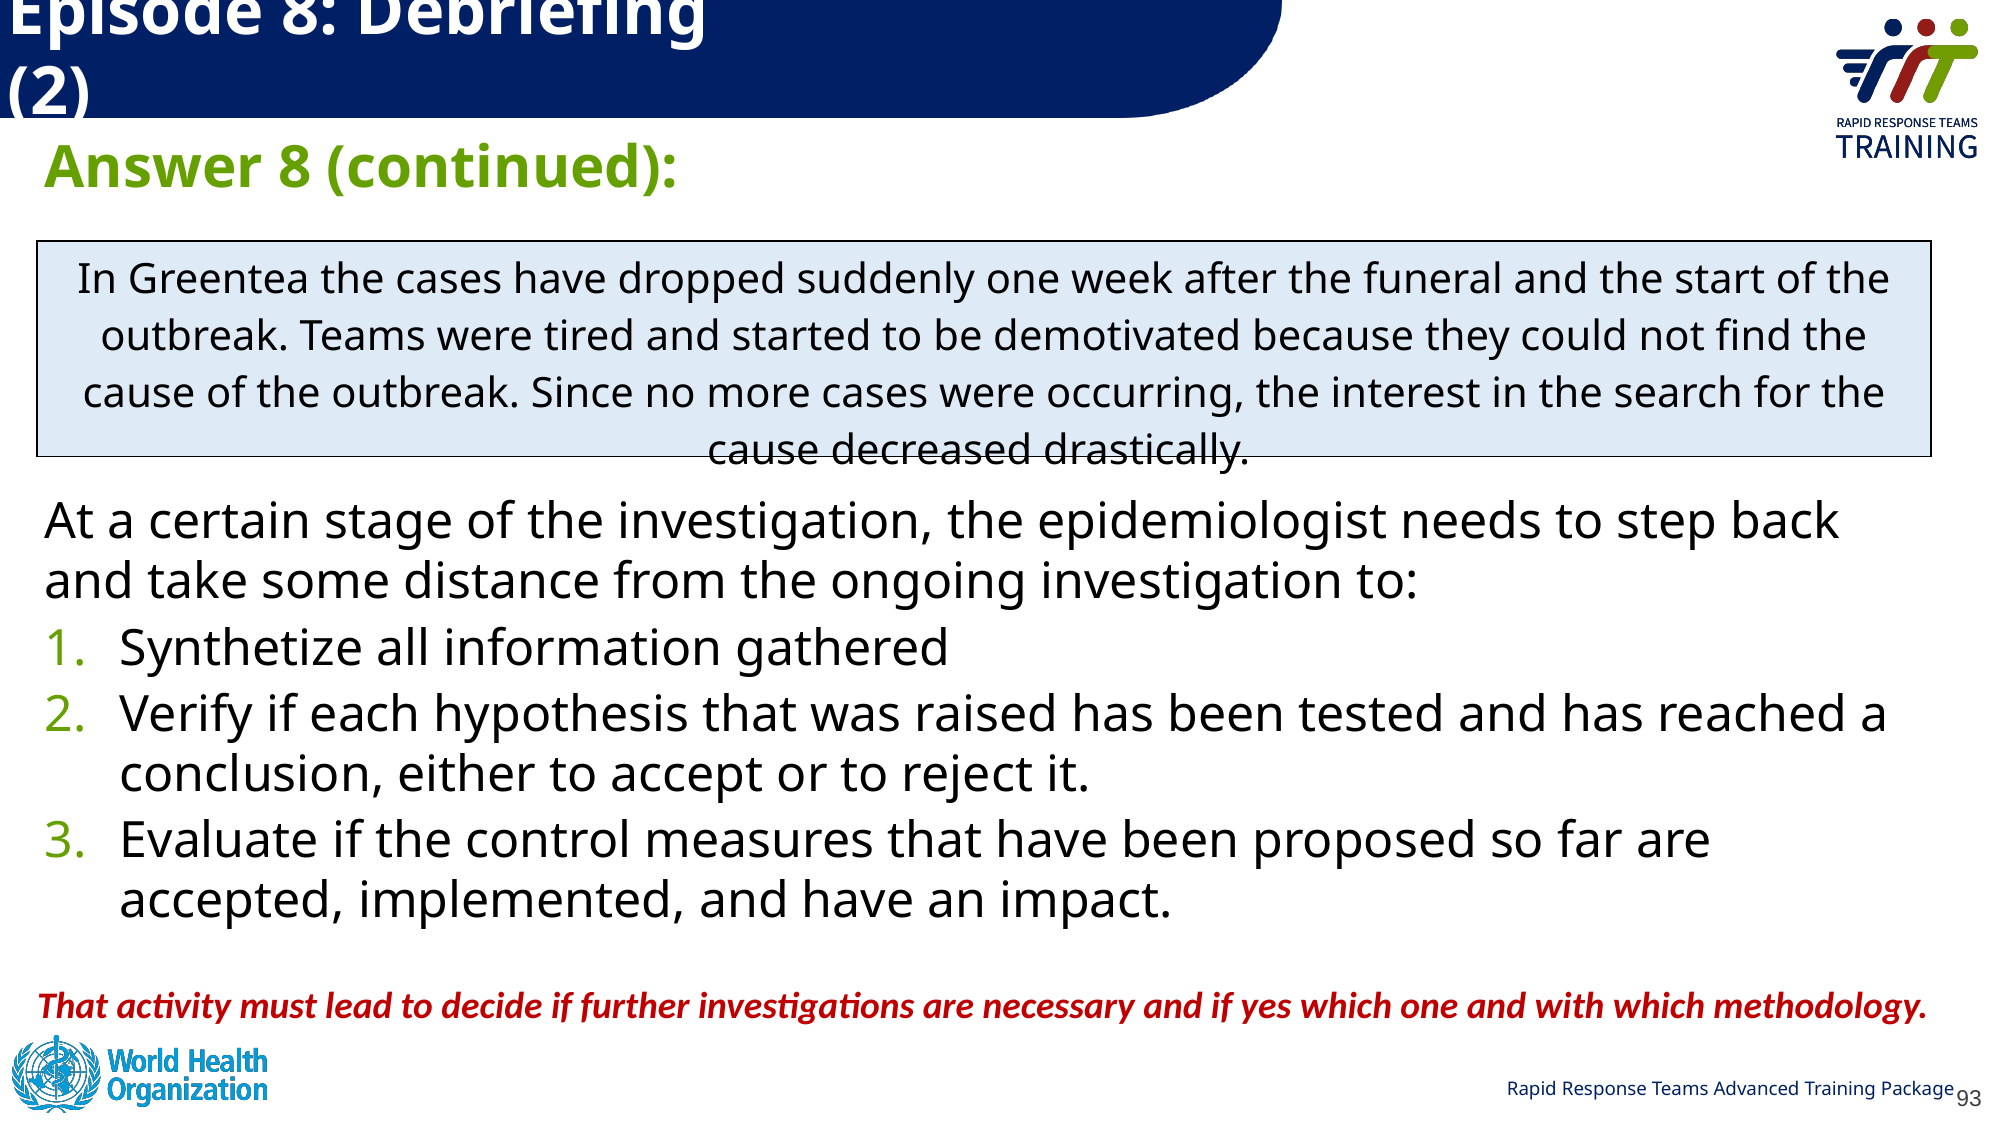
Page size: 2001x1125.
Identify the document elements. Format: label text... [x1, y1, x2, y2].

text_box At a certain stage of the investigation, the epidemiologist needs to step back and take some distance from the ongoing investigation to: Synthetize all information gathered Verify if each hypothesis that was raised has been tested and has reached a conclusion, either to accept or to reject it. Evaluate if the control measures that have been proposed so far are accepted, implemented, and have an impact. [37, 481, 1931, 967]
picture [808, 0, 1282, 118]
picture [71, 1053, 90, 1091]
picture [12, 1083, 48, 1113]
text_box That activity must lead to decide if further investigations are necessary and if yes which one and with which methodology. [1, 973, 1967, 1034]
picture [40, 1062, 47, 1070]
picture [1835, 19, 1978, 167]
title Episode 8: Debriefing (2) [0, 0, 808, 216]
picture [59, 1035, 267, 1113]
picture [30, 1083, 37, 1091]
picture [34, 1054, 43, 1078]
table_header In Greentea the cases have dropped suddenly one week after the funeral and the start of the outbreak. Teams were tired and started to be demotivated because they could not find the cause of the outbreak. Since no more cases were occurring, the interest in the search for the cause decreased drastically. [38, 242, 1930, 456]
picture [36, 1088, 78, 1105]
picture [22, 1062, 26, 1077]
picture [24, 1054, 36, 1087]
list Answer 8 (continued): [36, 129, 1932, 224]
picture [12, 1035, 54, 1068]
picture [46, 1056, 54, 1062]
picture [50, 1108, 62, 1113]
